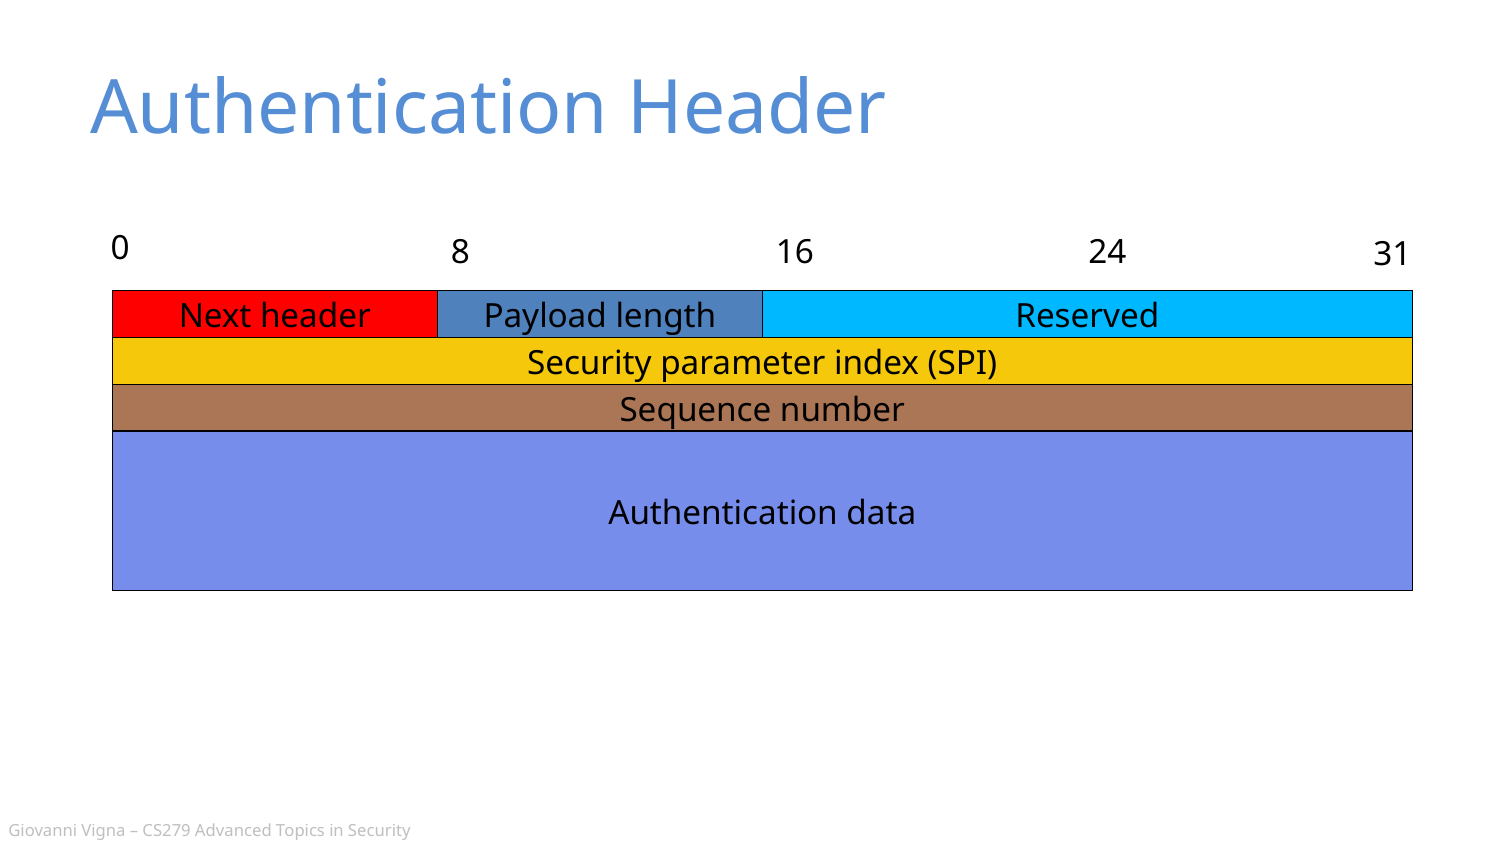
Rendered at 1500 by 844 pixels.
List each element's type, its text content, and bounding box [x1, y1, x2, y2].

text_box 0 [97, 219, 144, 273]
title Authentication Header [75, 33, 1425, 175]
text_box Payload length [437, 290, 762, 337]
text_box Security parameter index (SPI) [112, 337, 1413, 384]
text_box Authentication data [112, 431, 1413, 591]
text_box 24 [1074, 223, 1140, 278]
text_box 16 [762, 223, 828, 278]
text_box 8 [437, 223, 484, 278]
text_box Sequence number [112, 384, 1413, 431]
text_box Reserved [762, 290, 1413, 337]
text_box Next header [112, 290, 437, 337]
text_box 31 [1359, 225, 1425, 279]
